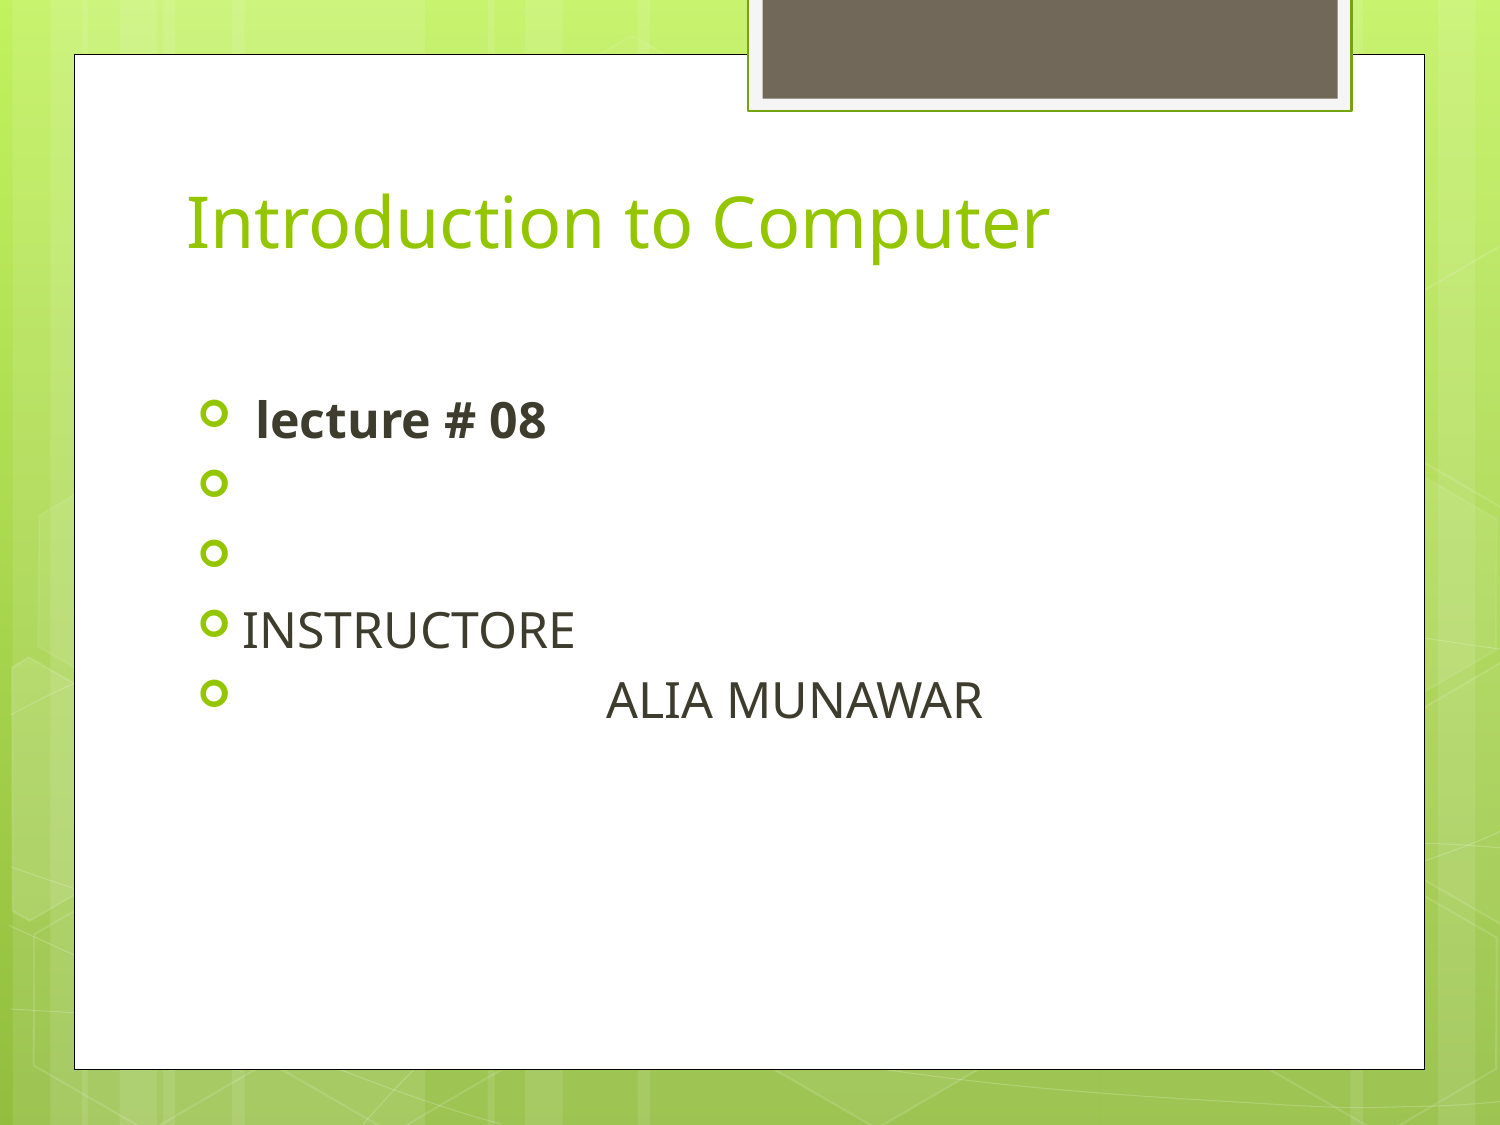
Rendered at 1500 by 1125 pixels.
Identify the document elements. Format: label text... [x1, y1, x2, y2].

title Introduction to Computer [171, 168, 1324, 357]
list lecture # 08 INSTRUCTORE ALIA MUNAWAR [171, 381, 1283, 957]
